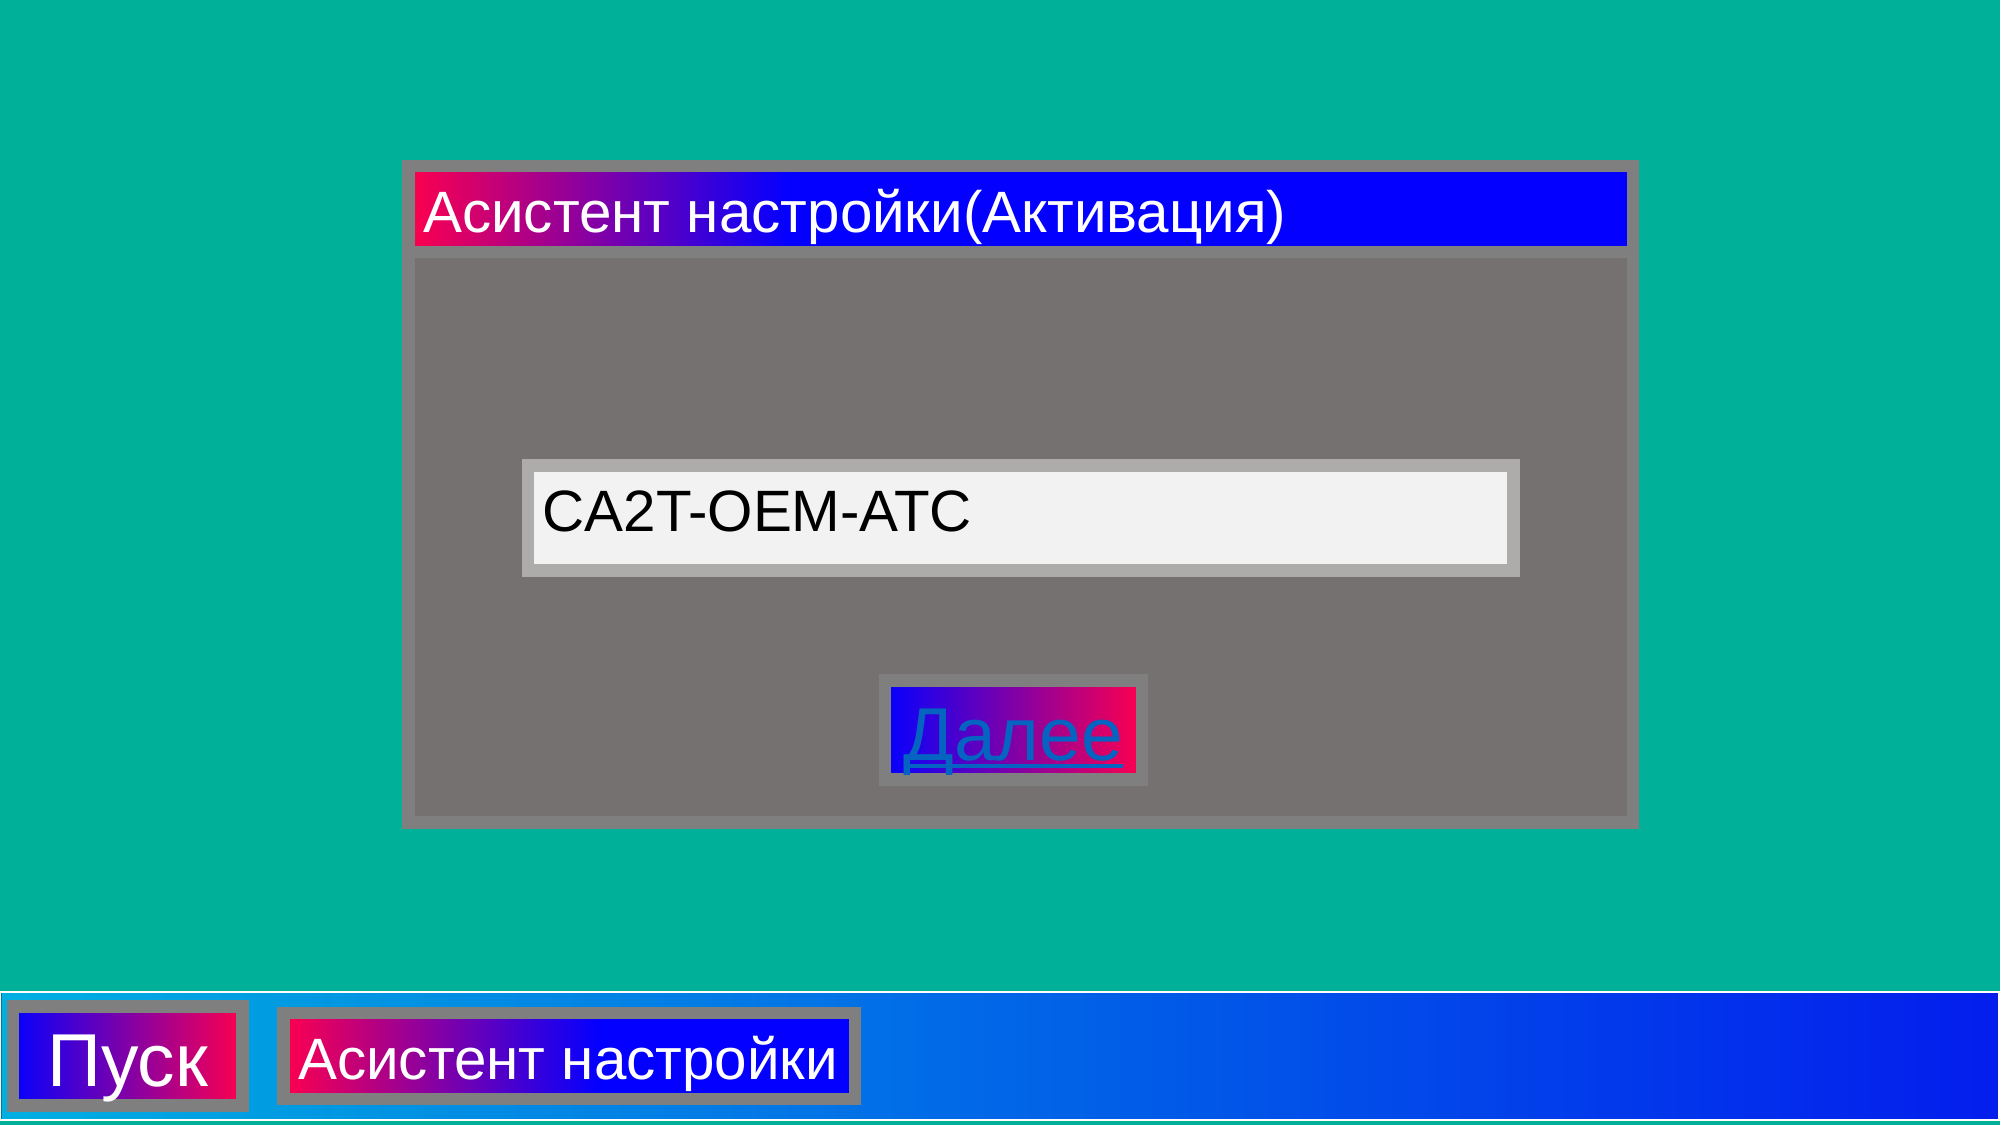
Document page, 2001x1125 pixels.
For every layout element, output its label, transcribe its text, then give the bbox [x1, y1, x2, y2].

text_box [407, 253, 1634, 824]
text_box [0, 991, 2000, 1121]
text_box Пуск [12, 1006, 244, 1106]
text_box Асистент настройки(Активация) [407, 165, 1634, 253]
text_box Асистент настройки [283, 1012, 856, 1100]
text_box Далее [884, 680, 1143, 781]
text_box CA2T-OEM-ATC [527, 464, 1514, 572]
